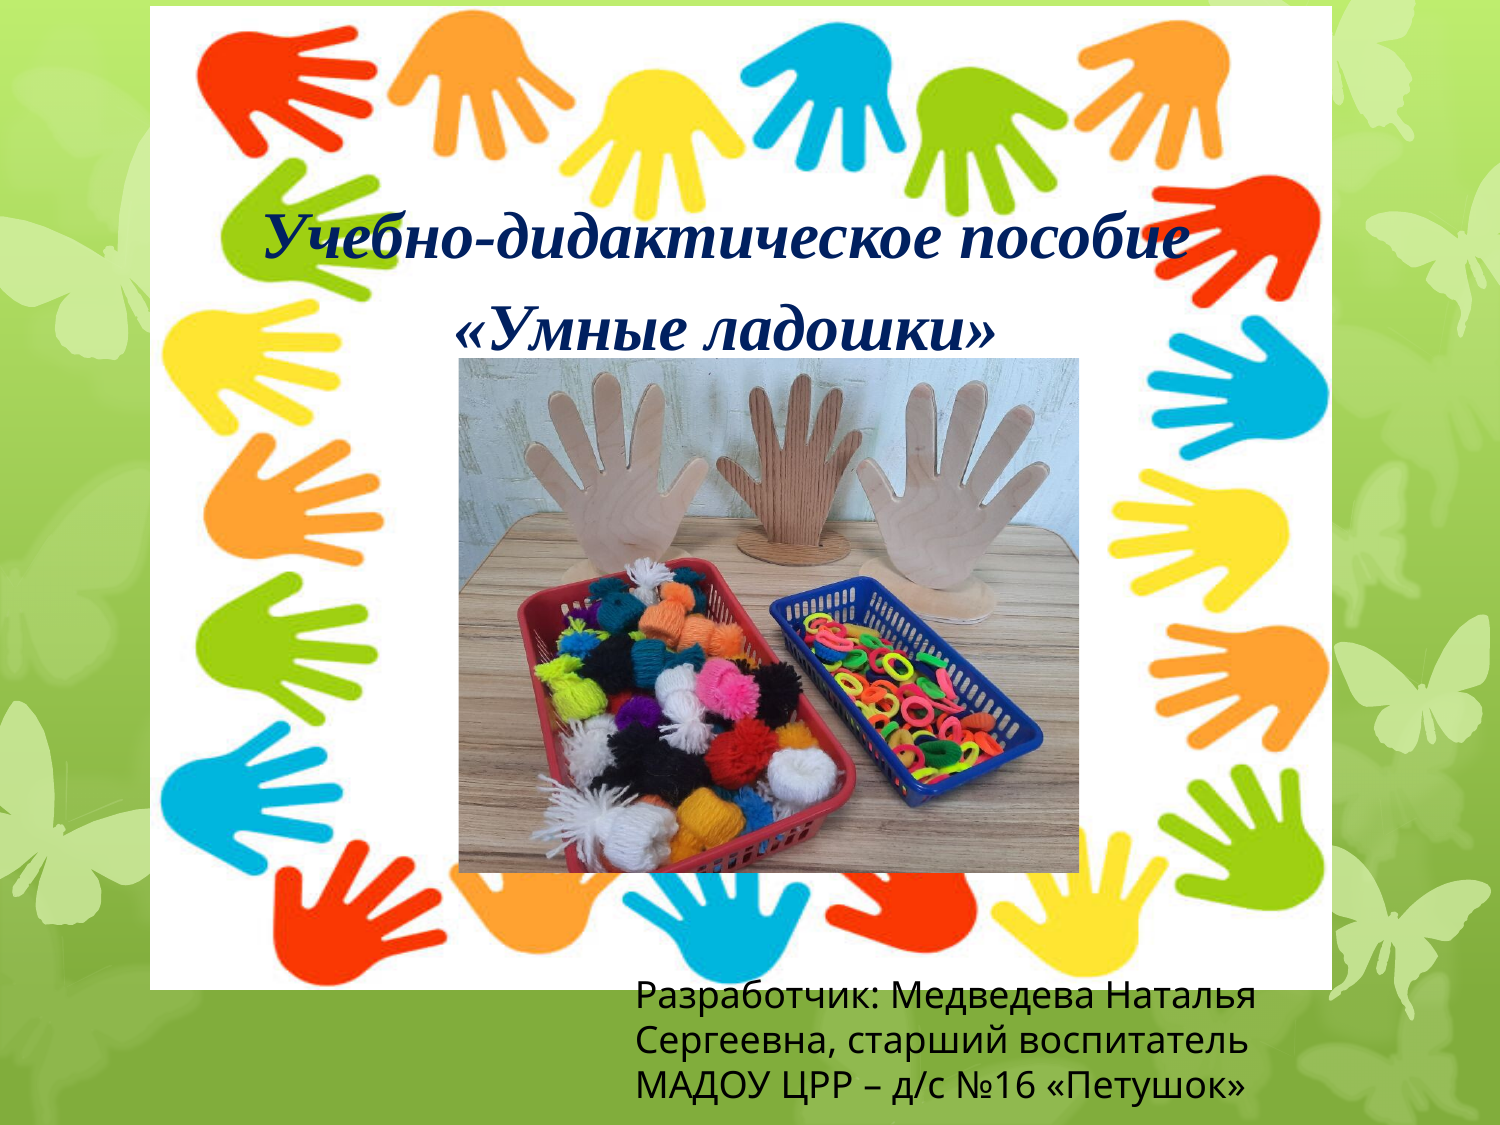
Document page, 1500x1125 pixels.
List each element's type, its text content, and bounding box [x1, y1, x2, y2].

text_box Разработчик: Медведева Наталья Сергеевна, старший воспитатель МАДОУ ЦРР – д/с №16 «Петушок» [620, 964, 1365, 1114]
picture [149, 6, 1333, 991]
